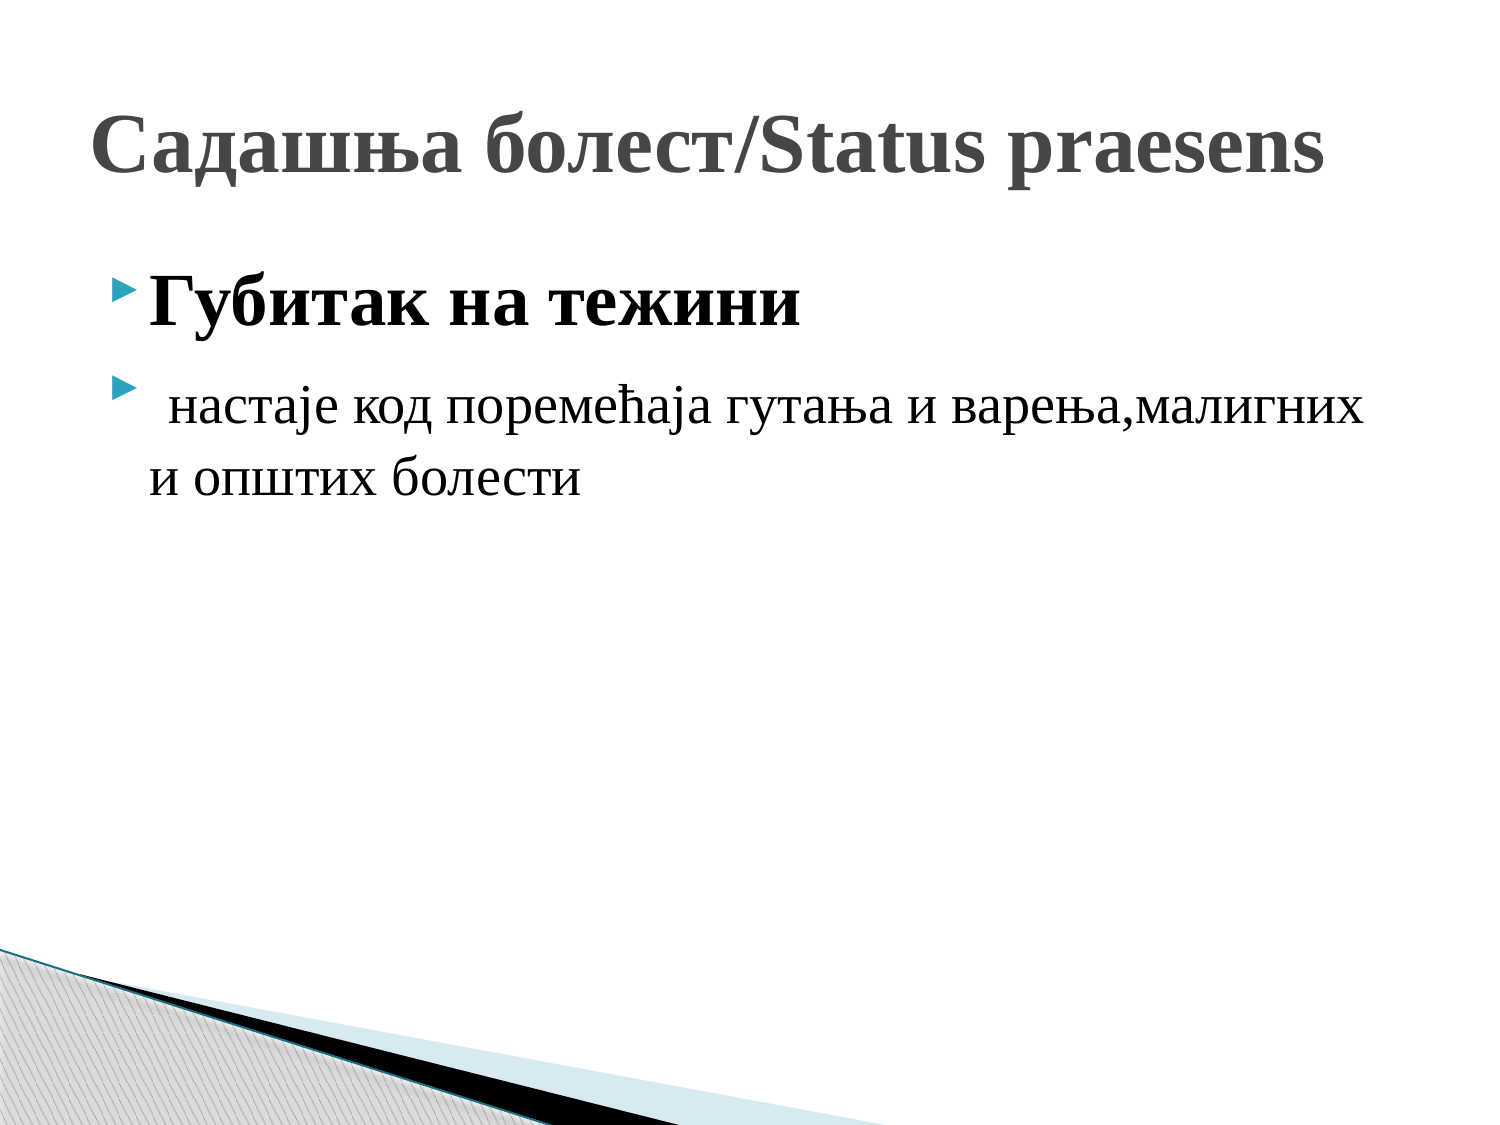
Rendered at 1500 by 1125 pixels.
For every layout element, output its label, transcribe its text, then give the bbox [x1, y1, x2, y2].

list Губитак на тежини настаје код поремећаја гутања и варења,малигних и општих болести [74, 242, 1426, 986]
title Садашња болест/Status praesens [75, 45, 1425, 233]
